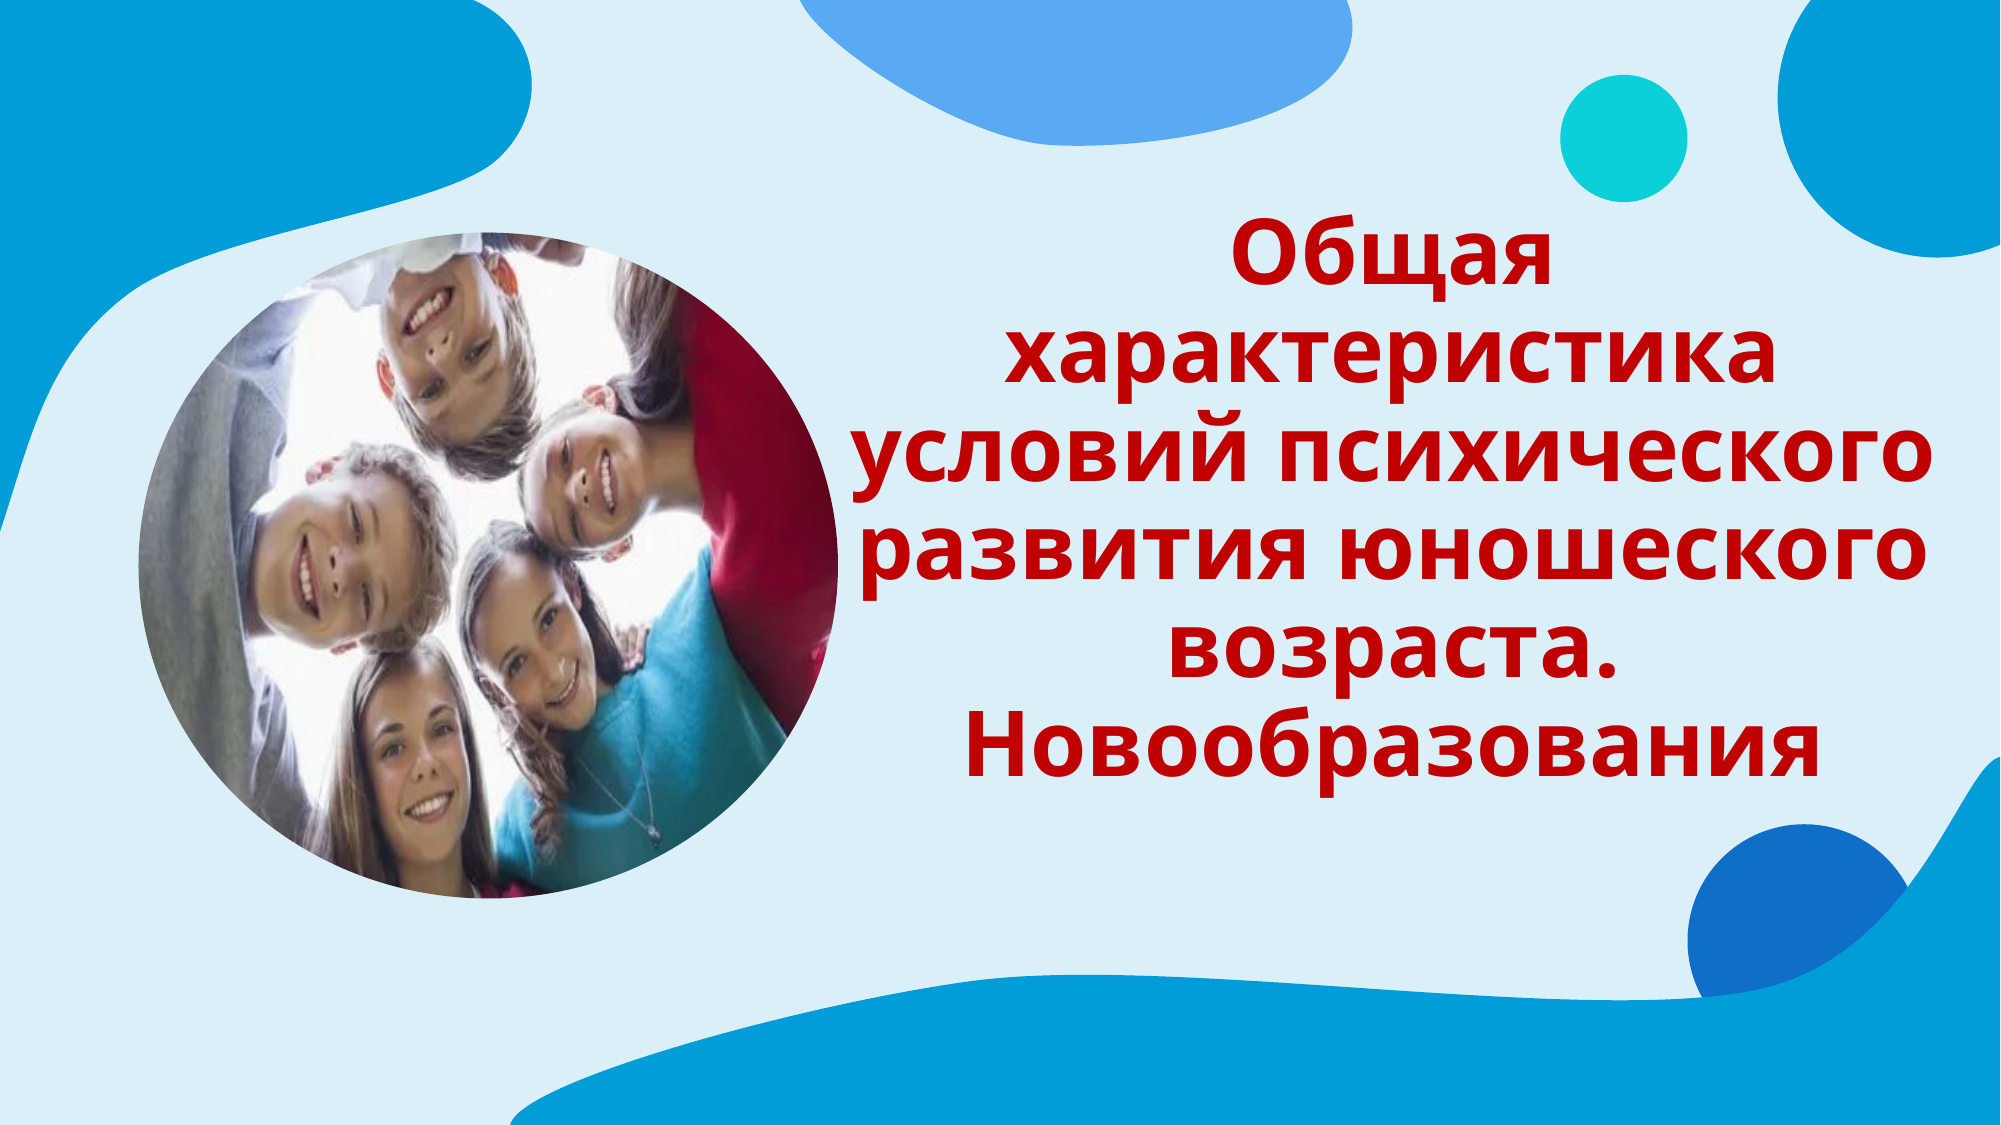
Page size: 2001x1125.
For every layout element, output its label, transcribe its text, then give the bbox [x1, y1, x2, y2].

title Общая характеристика условий психического развития юношеского возраста. Новообразования [819, 137, 1967, 804]
picture [138, 232, 838, 899]
